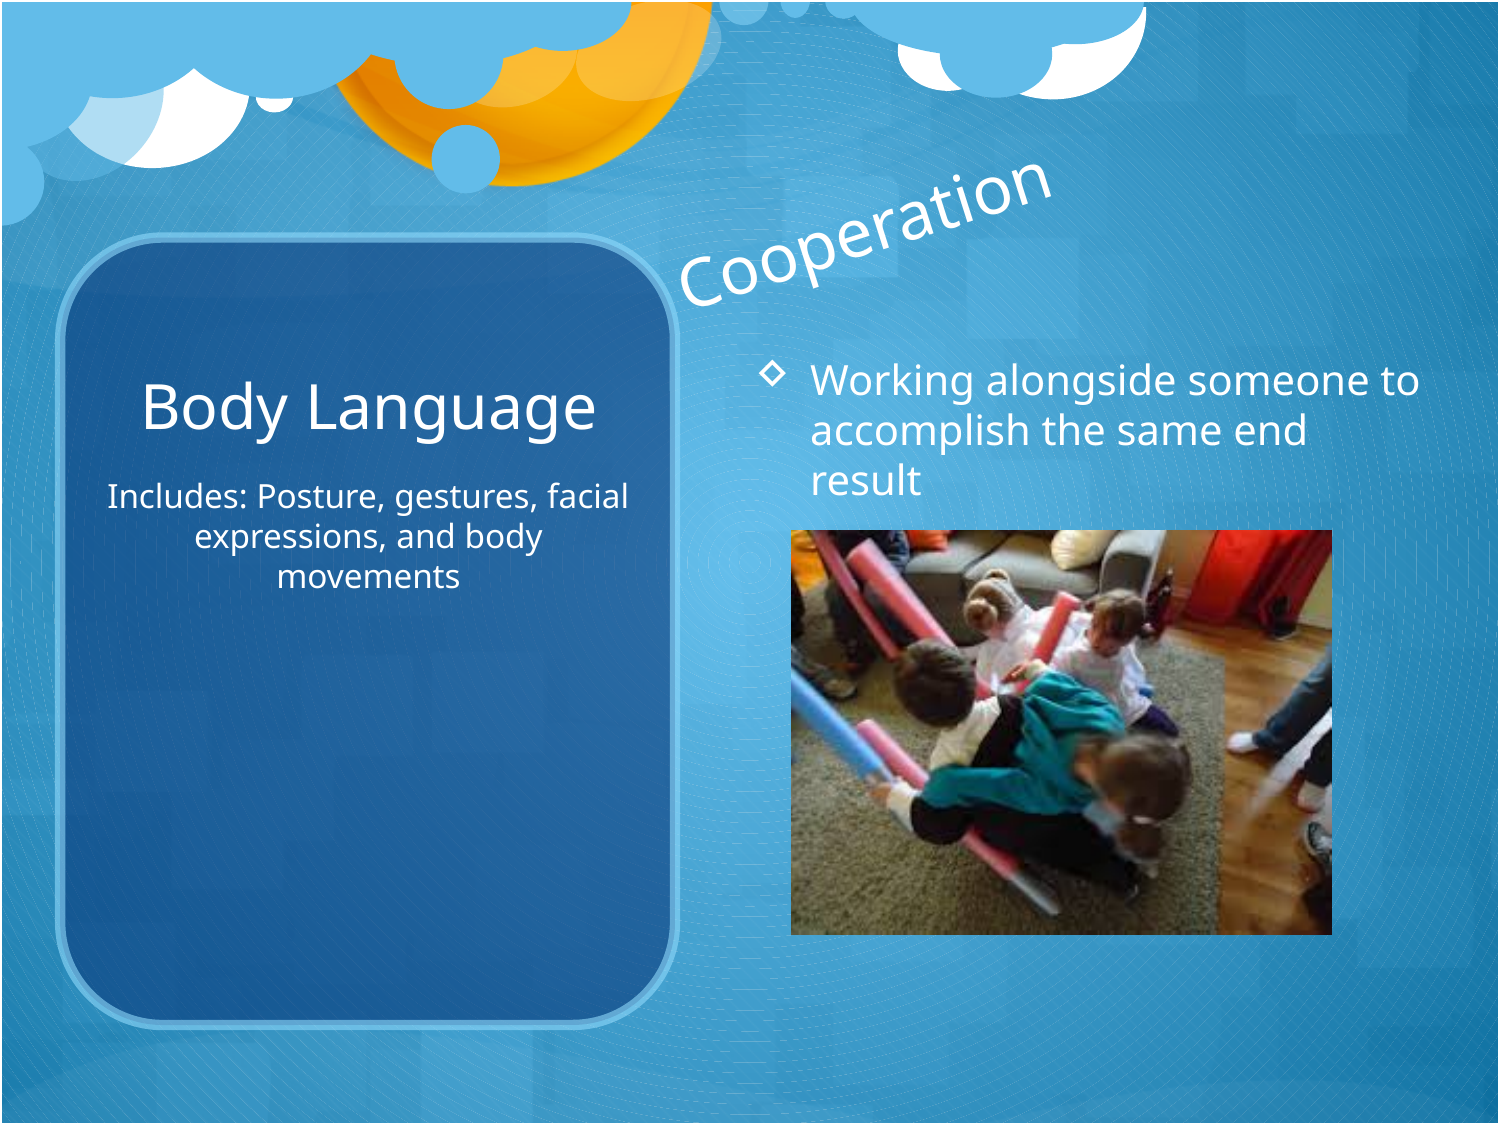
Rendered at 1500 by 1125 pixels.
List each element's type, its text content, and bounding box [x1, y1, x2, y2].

list Working alongside someone to accomplish the same end result [738, 162, 1438, 1025]
title Body Language [87, 275, 650, 450]
picture [2, 2, 1498, 1123]
text_box Cooperation [649, 67, 1242, 337]
list Includes: Posture, gestures, facial expressions, and body movements [87, 467, 650, 988]
